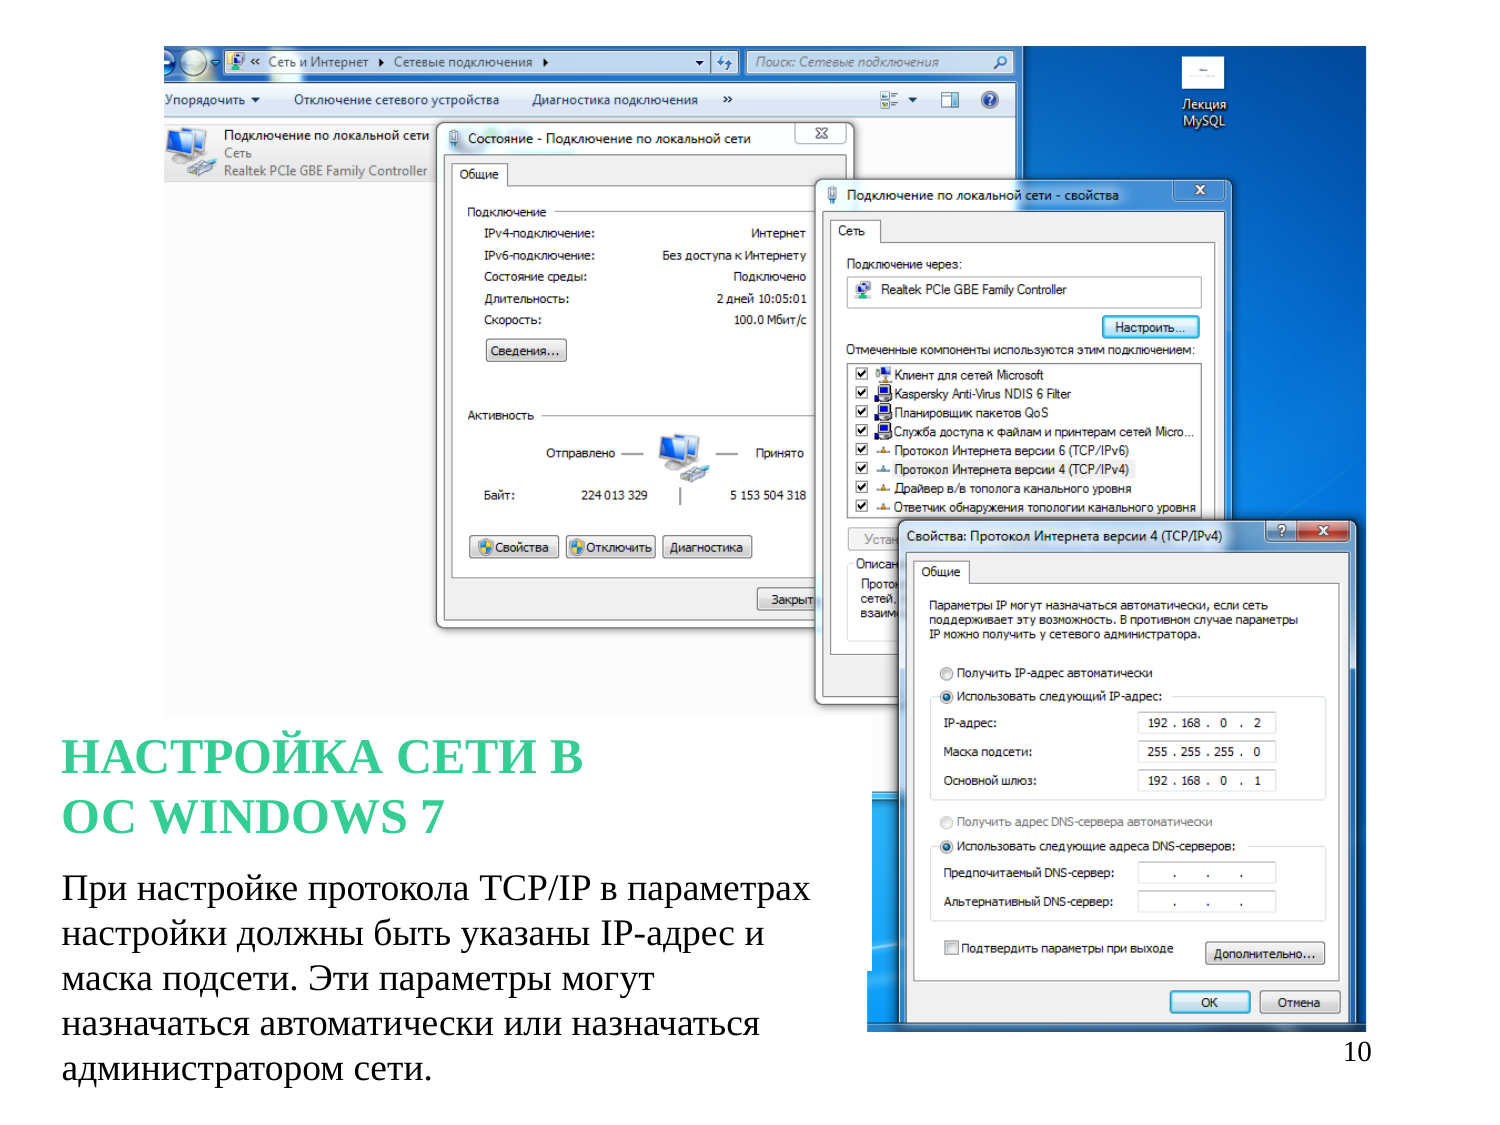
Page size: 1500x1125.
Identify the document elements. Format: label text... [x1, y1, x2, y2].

text_box При настройке протокола TCP/IP в параметрах настройки должны быть указаны IP-адрес и маска подсети. Эти параметры могут назначаться автоматически или назначаться администратором сети. [46, 855, 868, 1096]
slide_number 10 [1074, 1024, 1388, 1101]
picture [163, 46, 1367, 1032]
text_box Настройка сети в ОС Windows 7 [46, 716, 158, 855]
